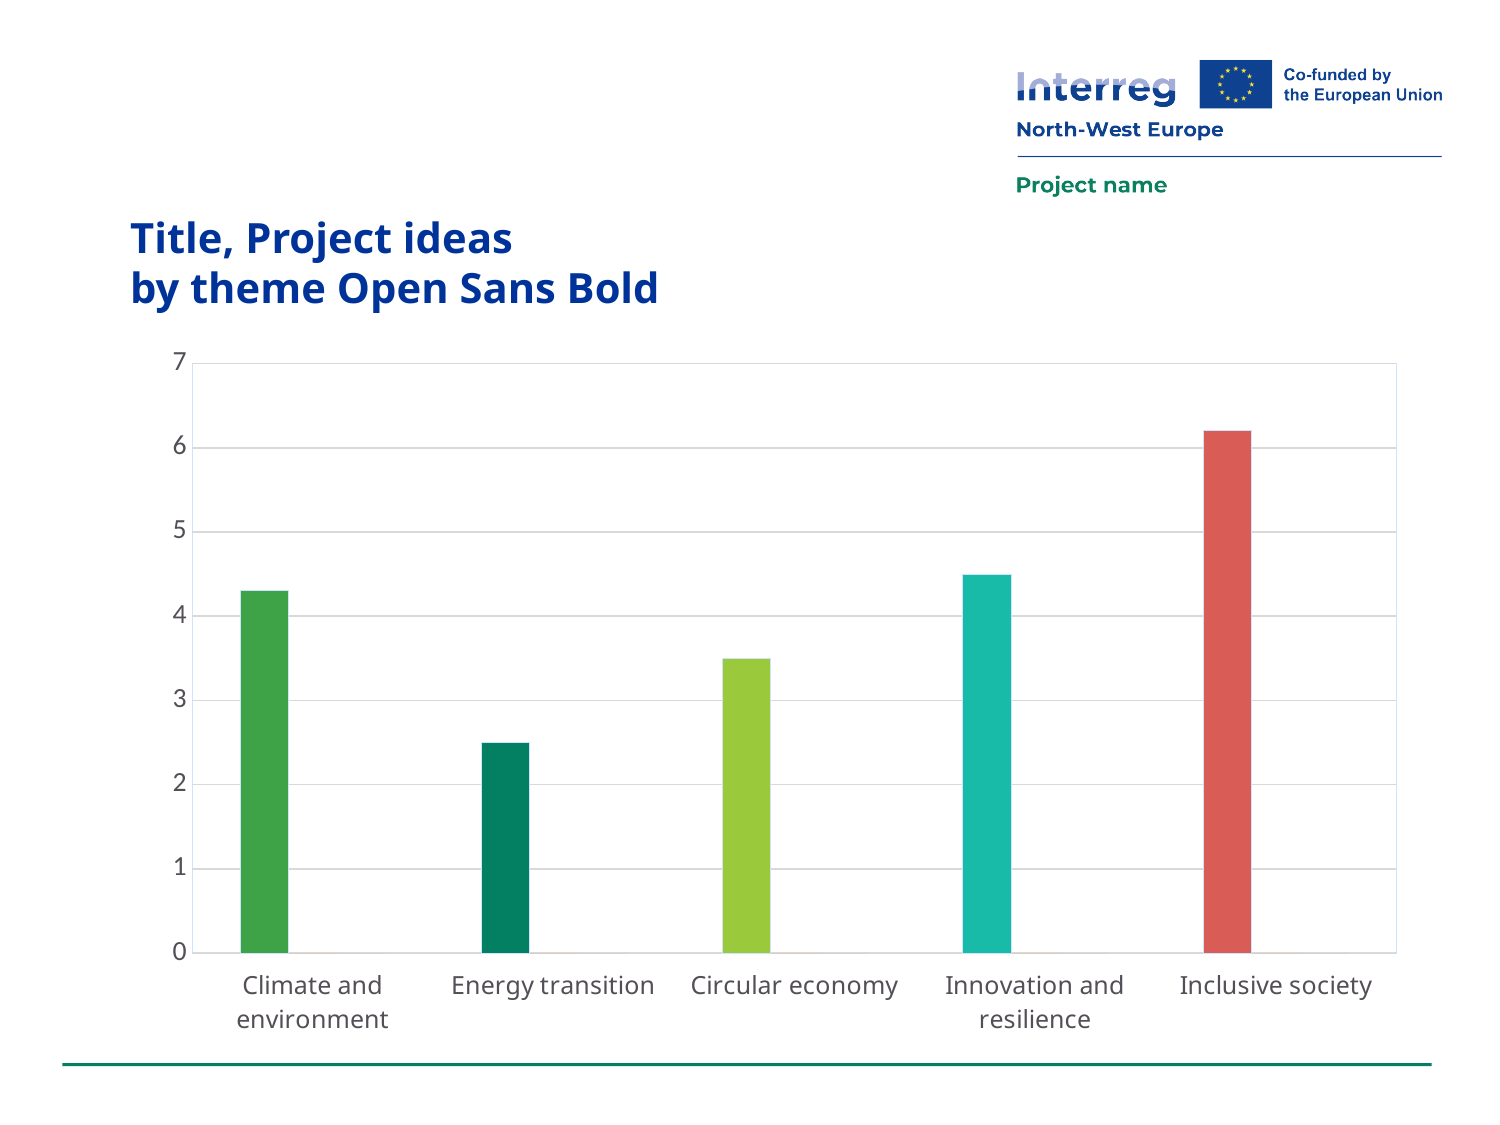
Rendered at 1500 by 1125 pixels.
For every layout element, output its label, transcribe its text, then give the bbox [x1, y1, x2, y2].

picture [958, 0, 1500, 252]
chart [153, 246, 1399, 1045]
text_box Title, Project ideas by theme Open Sans Bold [115, 204, 859, 352]
